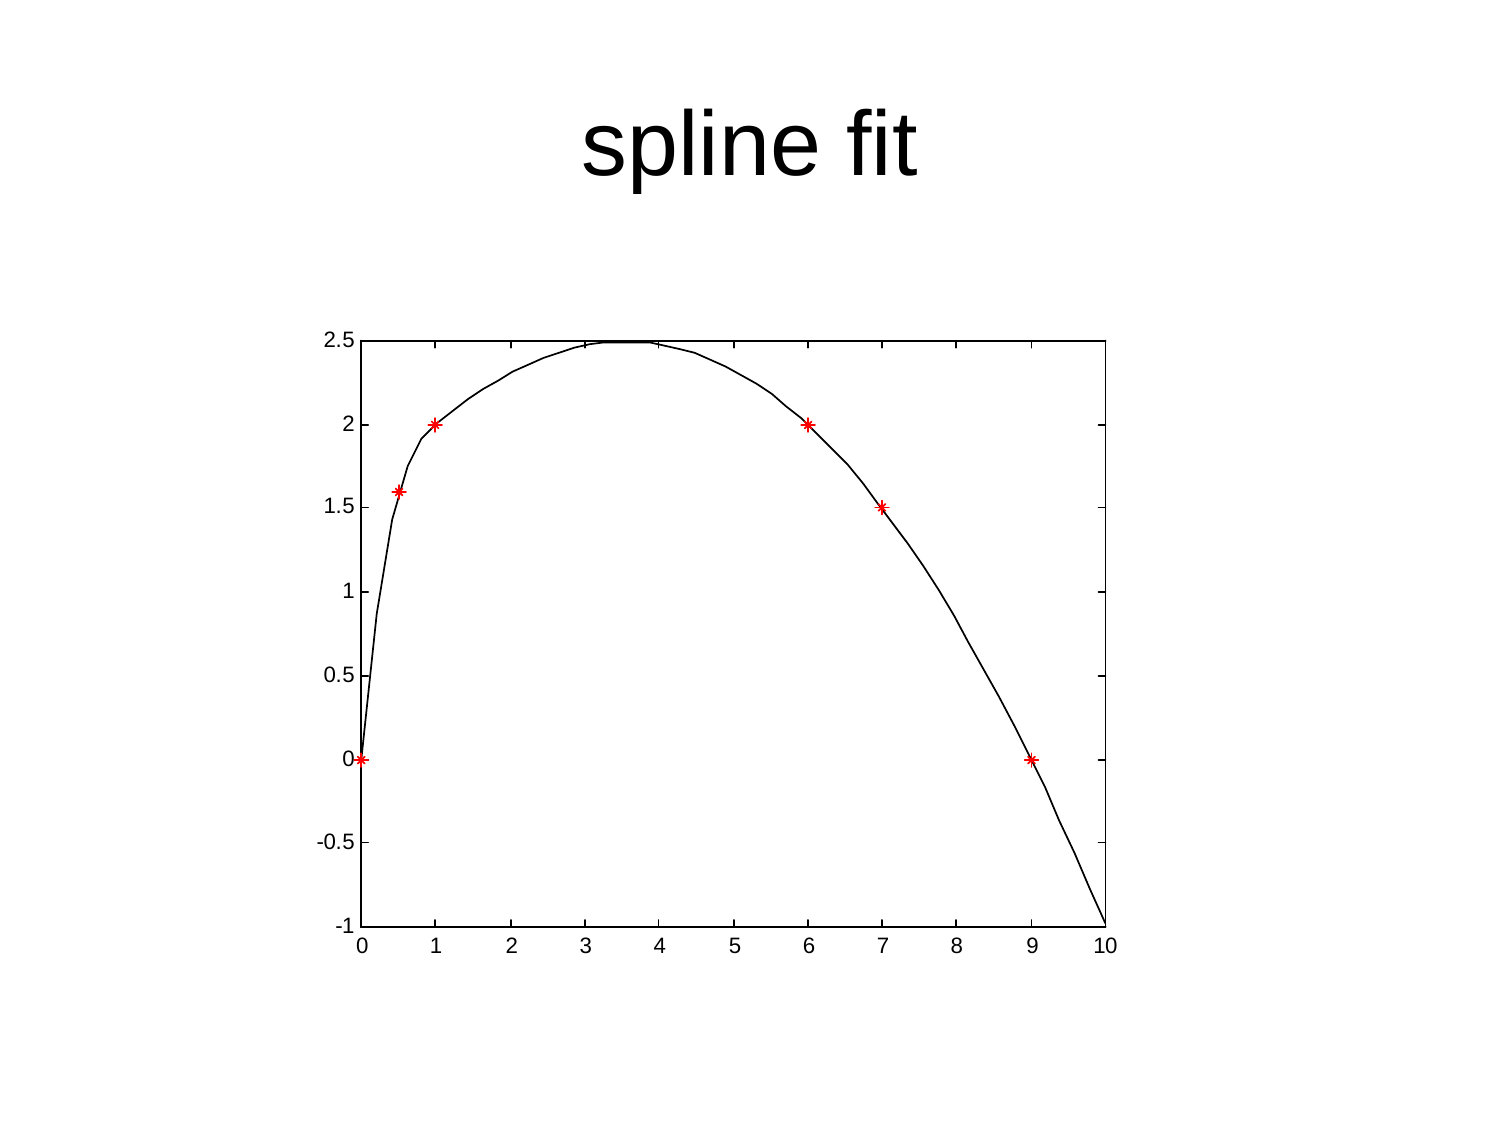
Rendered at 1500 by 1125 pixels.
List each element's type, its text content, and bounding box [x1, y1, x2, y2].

picture [237, 287, 1201, 1010]
title spline fit [74, 44, 1426, 233]
